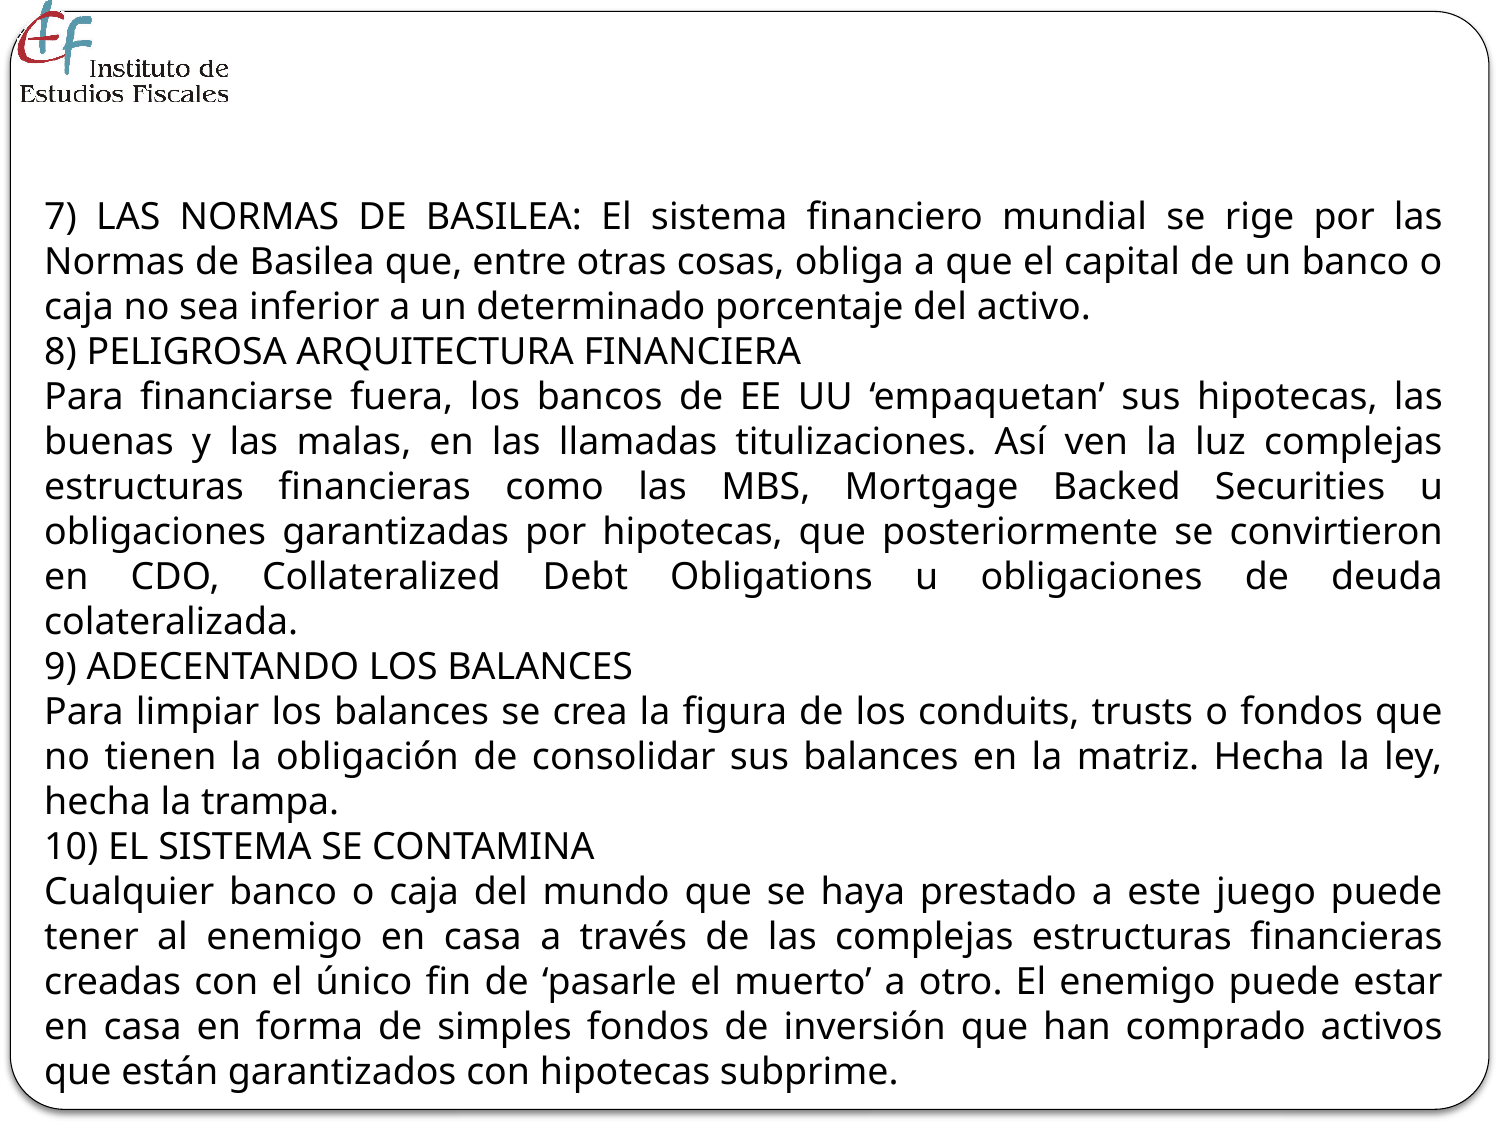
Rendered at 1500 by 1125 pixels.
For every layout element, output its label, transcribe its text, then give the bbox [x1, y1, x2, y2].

text_box 7) LAS NORMAS DE BASILEA: El sistema financiero mundial se rige por las Normas de Basilea que, entre otras cosas, obliga a que el capital de un banco o caja no sea inferior a un determinado porcentaje del activo. 8) PELIGROSA ARQUITECTURA FINANCIERA Para financiarse fuera, los bancos de EE UU ‘empaquetan’ sus hipotecas, las buenas y las malas, en las llamadas titulizaciones. Así ven la luz complejas estructuras financieras como las MBS, Mortgage Backed Securities u obligaciones garantizadas por hipotecas, que posteriormente se convirtieron en CDO, Collateralized Debt Obligations u obligaciones de deuda colateralizada. 9) ADECENTANDO LOS BALANCES Para limpiar los balances se crea la figura de los conduits, trusts o fondos que no tienen la obligación de consolidar sus balances en la matriz. Hecha la ley, hecha la trampa. 10) EL SISTEMA SE CONTAMINA Cualquier banco o caja del mundo que se haya prestado a este juego puede tener al enemigo en casa a través de las complejas estructuras financieras creadas con el único fin de ‘pasarle el muerto’ a otro. El enemigo puede estar en casa en forma de simples fondos de inversión que han comprado activos que están garantizados con hipotecas subprime. [29, 184, 1459, 1125]
picture [17, 0, 228, 102]
